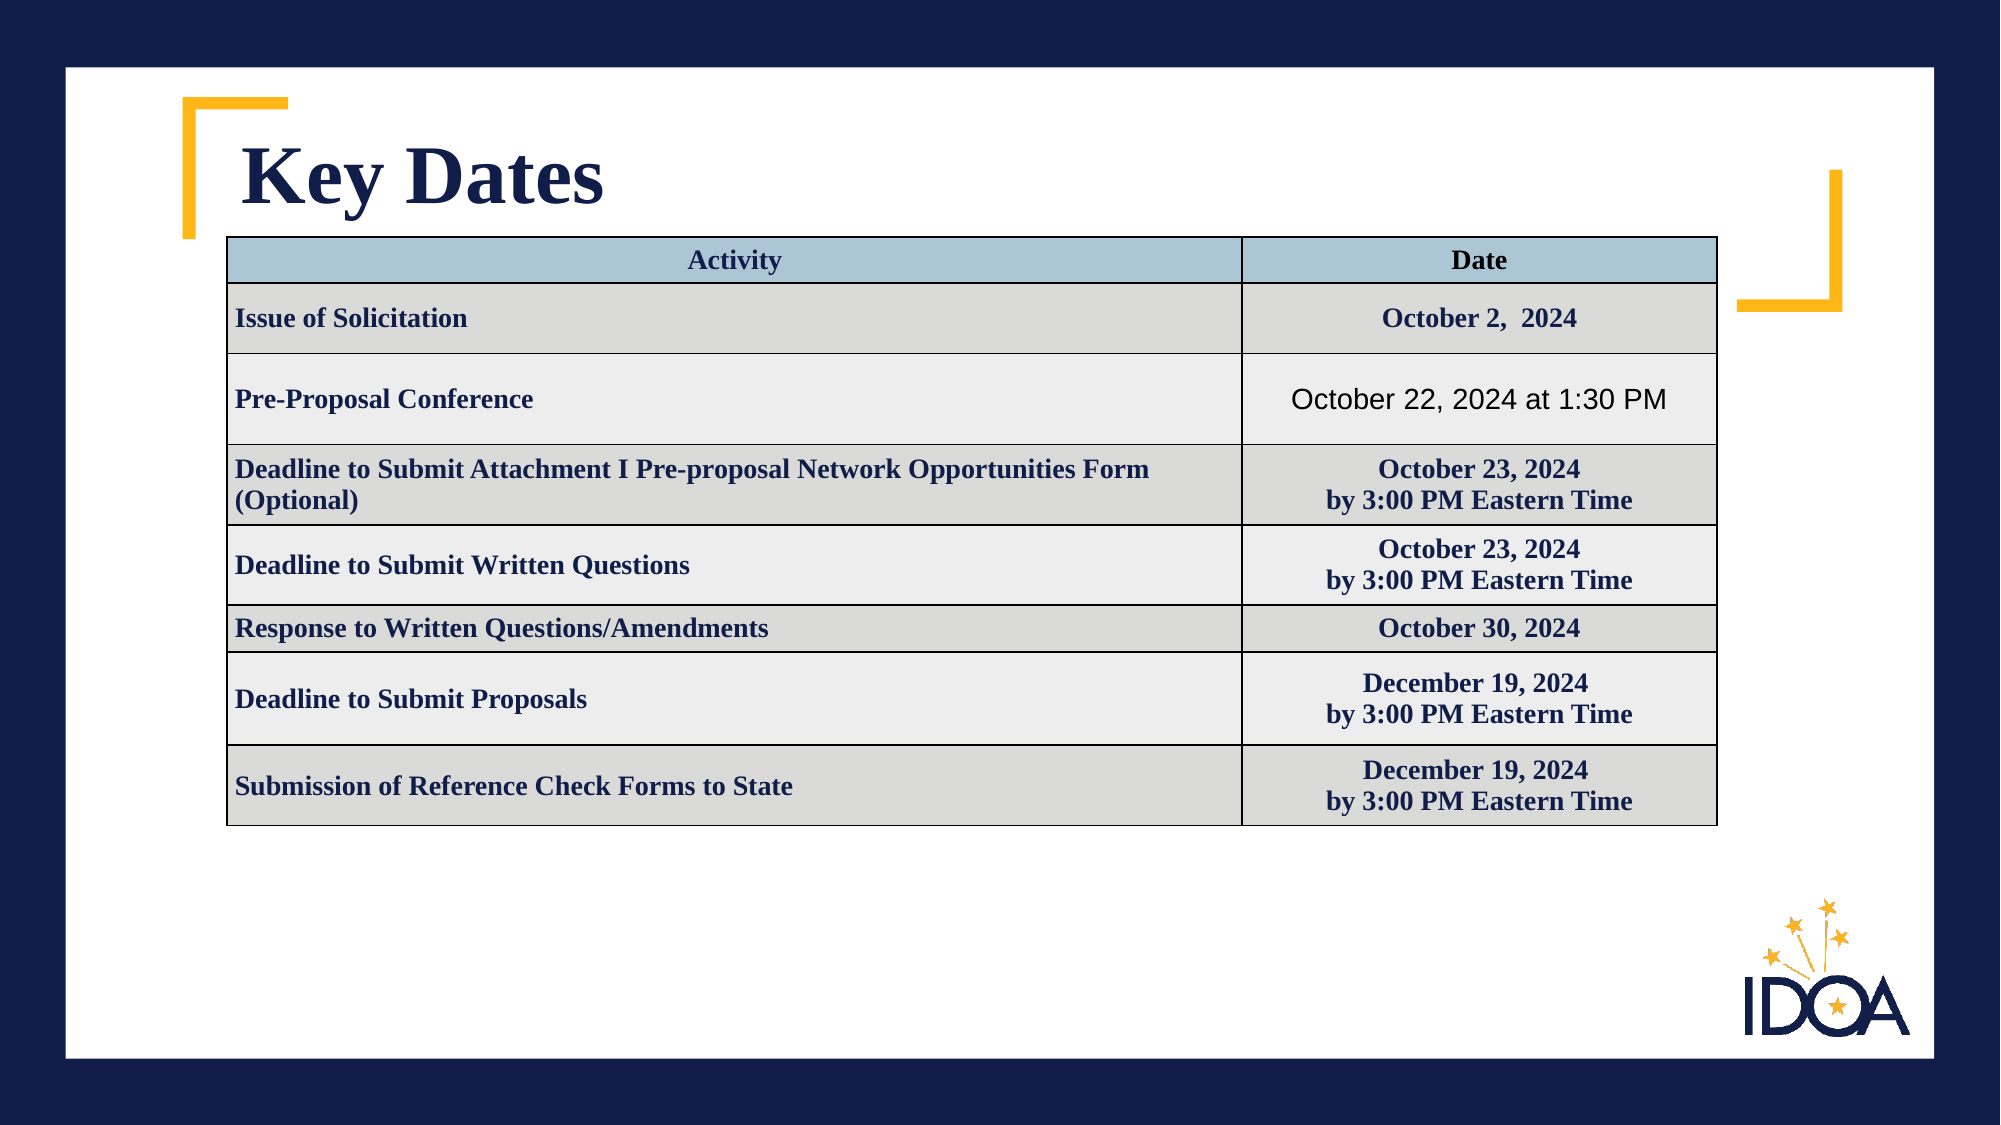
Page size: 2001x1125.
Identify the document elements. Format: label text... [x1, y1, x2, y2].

table_cell Deadline to Submit Attachment I Pre-proposal Network Opportunities Form (Optional) [228, 445, 1241, 524]
title Key Dates [226, 124, 1802, 261]
table_header Date [1243, 238, 1716, 282]
table_cell October 30, 2024 [1243, 606, 1716, 651]
table_cell October 23, 2024 by 3:00 PM Eastern Time [1243, 526, 1716, 604]
table_cell Deadline to Submit Proposals [228, 653, 1241, 744]
table_cell Submission of Reference Check Forms to State [228, 746, 1241, 825]
table_header Activity [228, 238, 1241, 282]
table_cell October 2, 2024 [1243, 284, 1716, 353]
table_cell Issue of Solicitation [228, 284, 1241, 353]
table_cell Deadline to Submit Written Questions [228, 526, 1241, 604]
table_cell December 19, 2024 by 3:00 PM Eastern Time [1243, 653, 1716, 744]
table_cell October 22, 2024 at 1:30 PM [1243, 354, 1716, 444]
table_cell December 19, 2024 by 3:00 PM Eastern Time [1243, 746, 1716, 825]
table_cell Pre-Proposal Conference [228, 354, 1241, 444]
table_cell October 23, 2024 by 3:00 PM Eastern Time [1243, 445, 1716, 524]
table_cell Response to Written Questions/Amendments [228, 606, 1241, 651]
picture [1702, 857, 1959, 1114]
